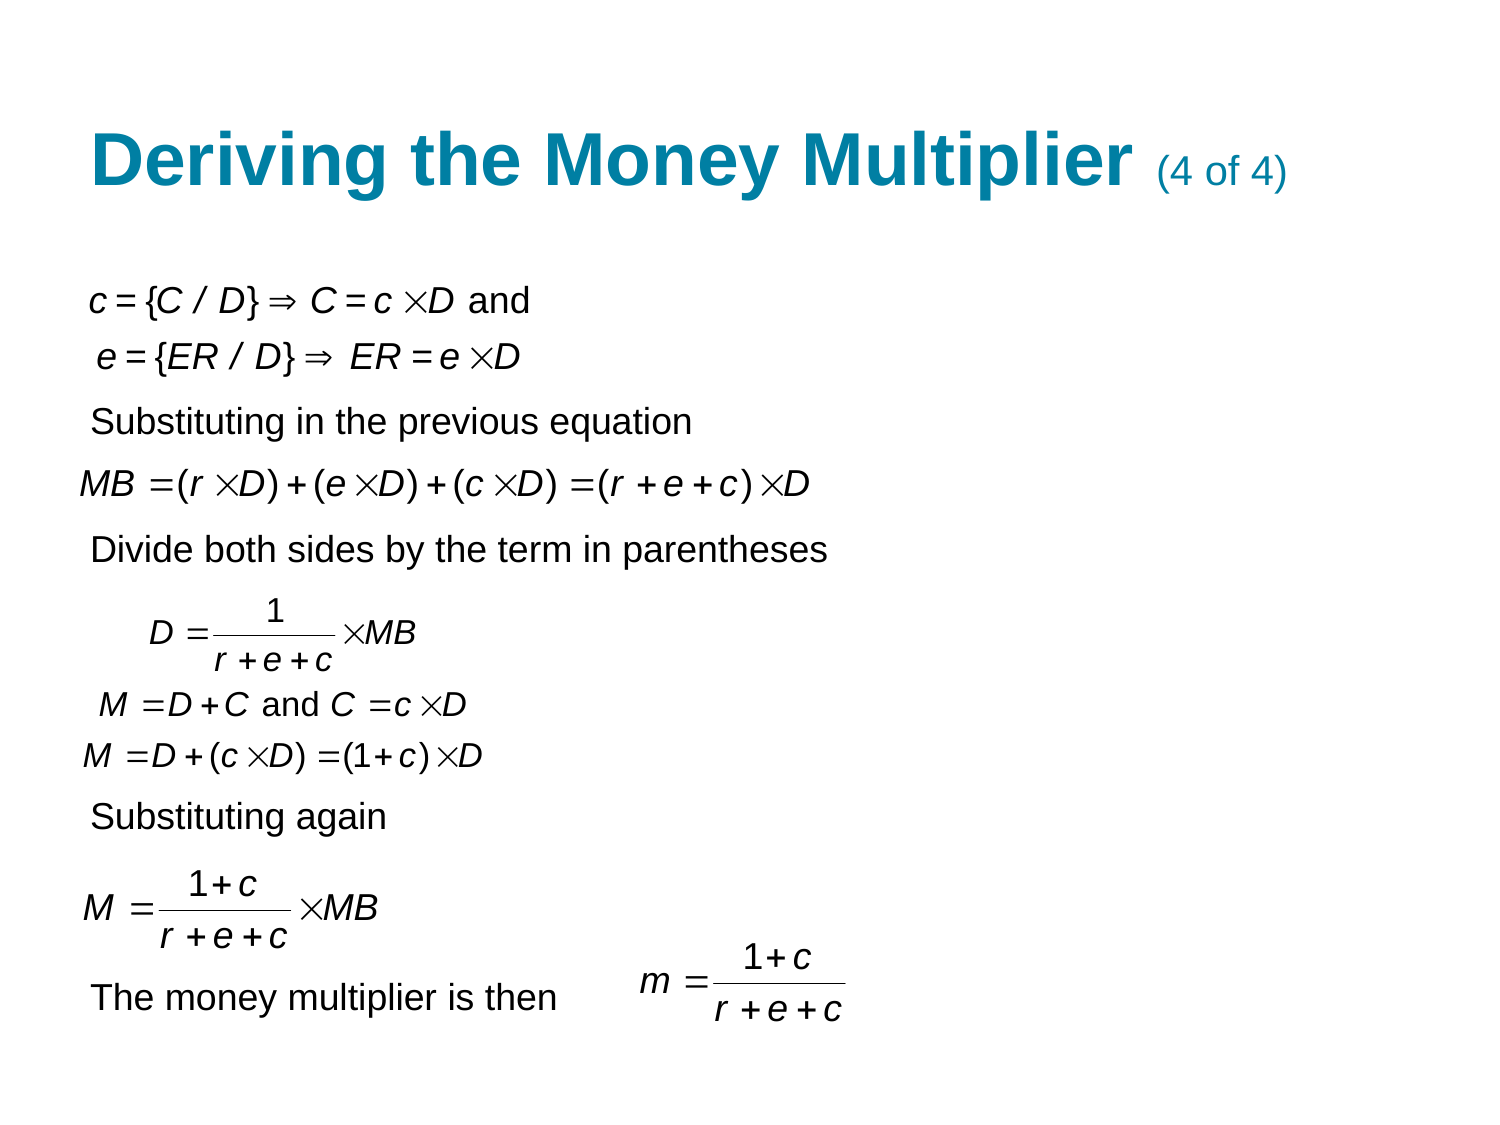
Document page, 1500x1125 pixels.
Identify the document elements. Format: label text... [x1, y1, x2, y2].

list Substituting again [75, 791, 734, 850]
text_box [636, 934, 852, 1029]
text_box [76, 465, 815, 510]
list Substituting in the previous equation [75, 397, 972, 450]
title Deriving the Money Multiplier (4 of 4) [75, 35, 1425, 216]
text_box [85, 280, 535, 384]
list Divide both sides by the term in parentheses [75, 525, 1083, 578]
list The money multiplier is then [75, 972, 614, 1025]
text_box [79, 590, 487, 780]
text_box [79, 861, 385, 956]
